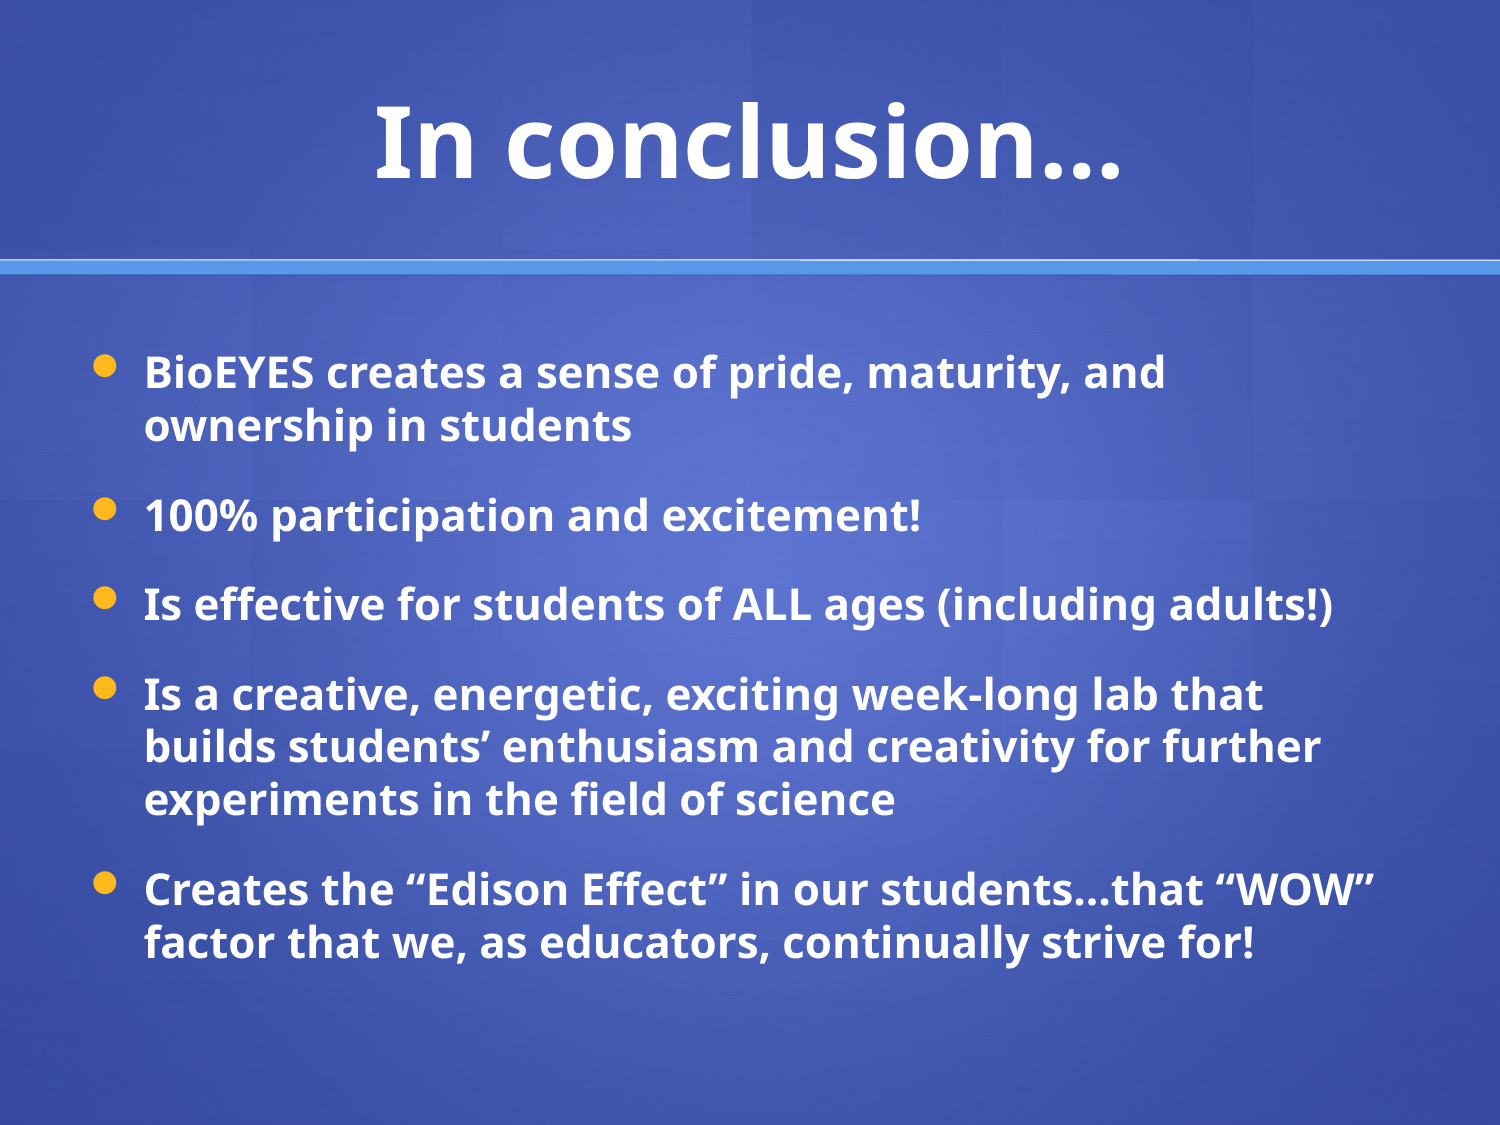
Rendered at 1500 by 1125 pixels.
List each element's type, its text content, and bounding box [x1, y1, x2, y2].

list BioEYES creates a sense of pride, maturity, and ownership in students 100% participation and excitement! Is effective for students of ALL ages (including adults!) Is a creative, energetic, exciting week-long lab that builds students’ enthusiasm and creativity for further experiments in the field of science Creates the “Edison Effect” in our students…that “WOW” factor that we, as educators, continually strive for! [75, 337, 1425, 988]
title In conclusion… [75, 45, 1425, 233]
